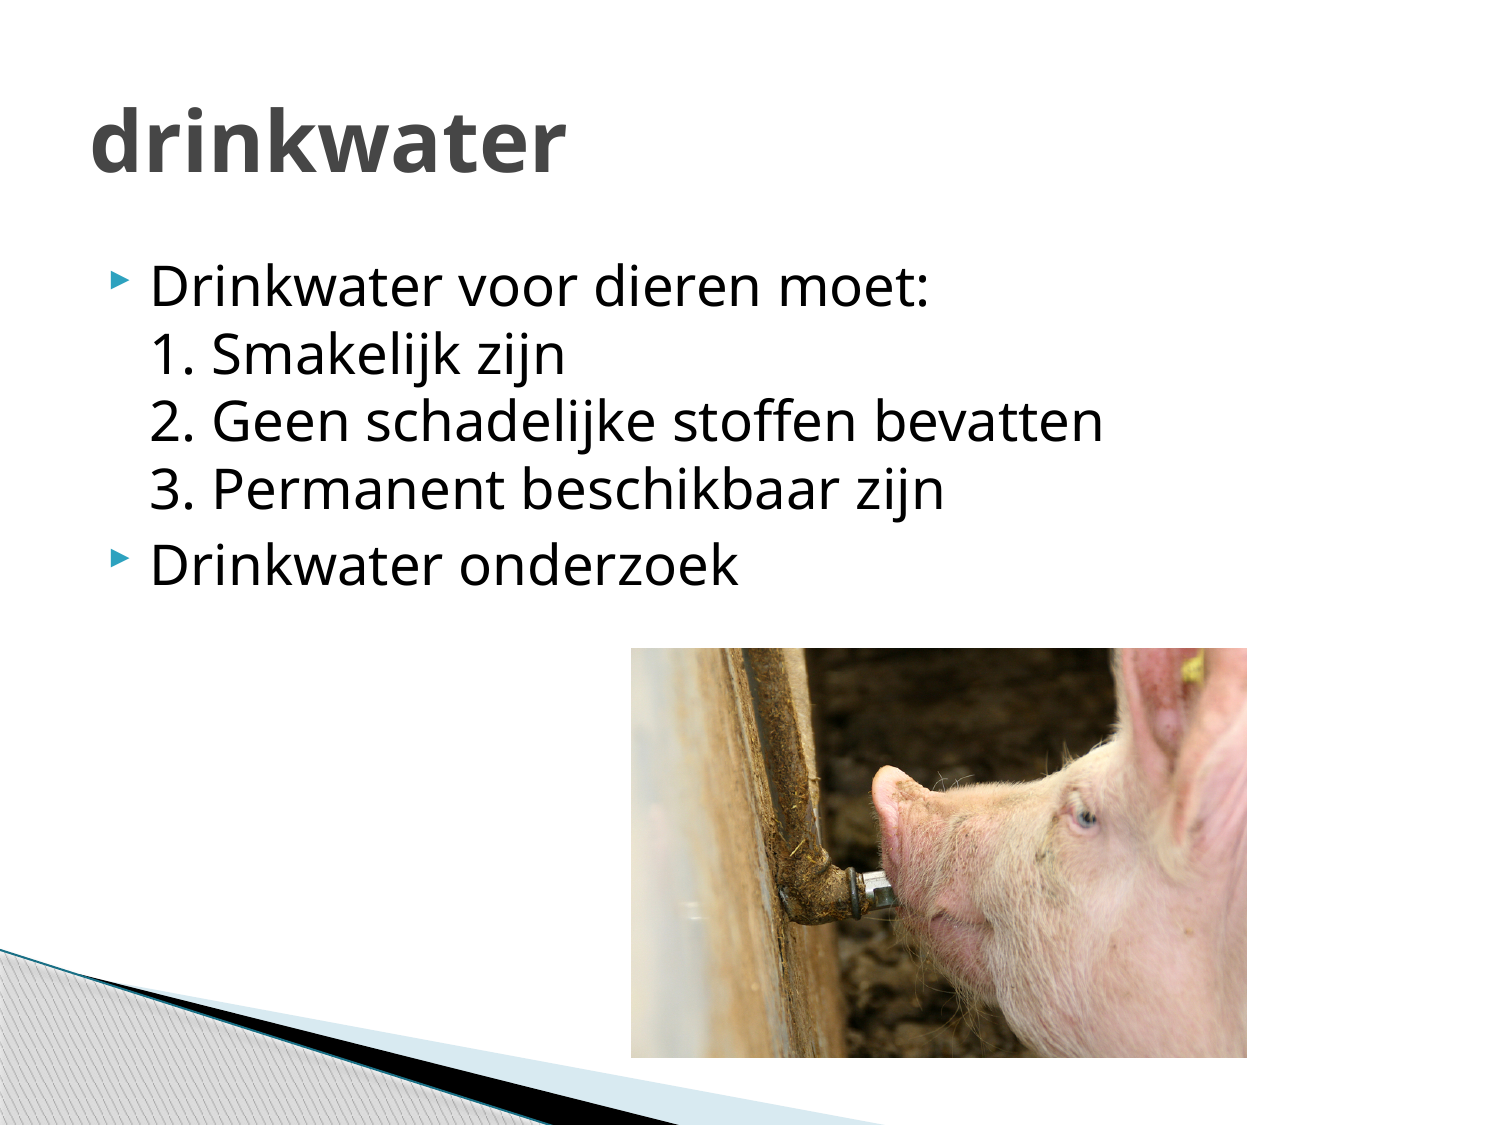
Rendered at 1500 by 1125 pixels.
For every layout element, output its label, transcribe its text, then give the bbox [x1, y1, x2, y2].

title drinkwater [75, 45, 1425, 233]
picture [631, 648, 1247, 1058]
list Drinkwater voor dieren moet: 1. Smakelijk zijn 2. Geen schadelijke stoffen bevatten 3. Permanent beschikbaar zijn Drinkwater onderzoek [75, 243, 1425, 986]
